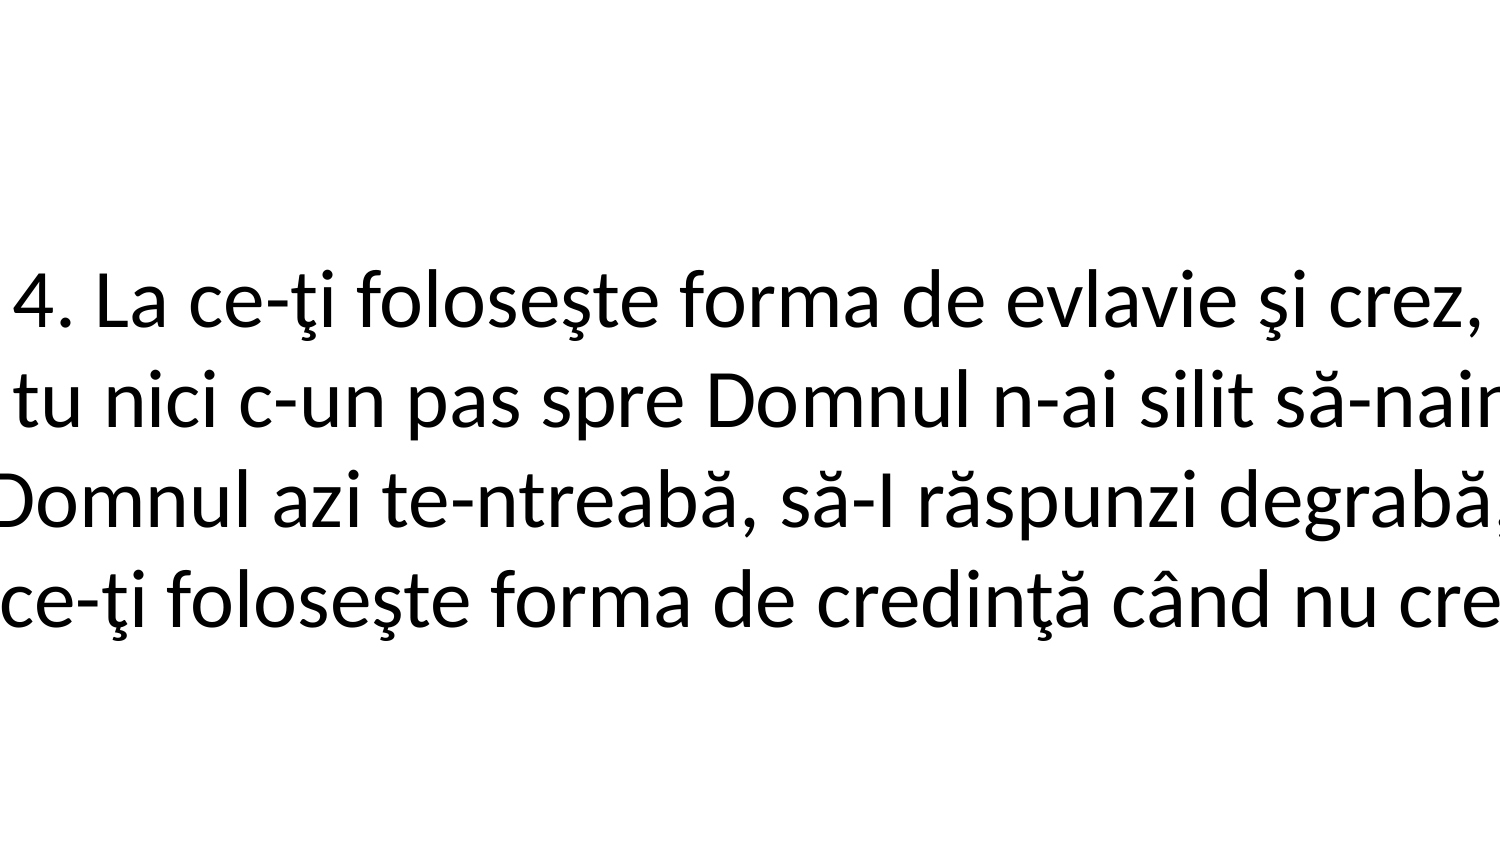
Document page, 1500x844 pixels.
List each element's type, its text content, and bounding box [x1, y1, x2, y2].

text_box 4. La ce-ţi foloseşte forma de evlavie şi crez, Când tu nici c-un pas spre Domnul n-ai silit să-naintezi? Domnul azi te-ntreabă, să-I răspunzi degrabă, La ce-ţi foloseşte forma de credinţă când nu crezi? [0, 192, 1500, 652]
